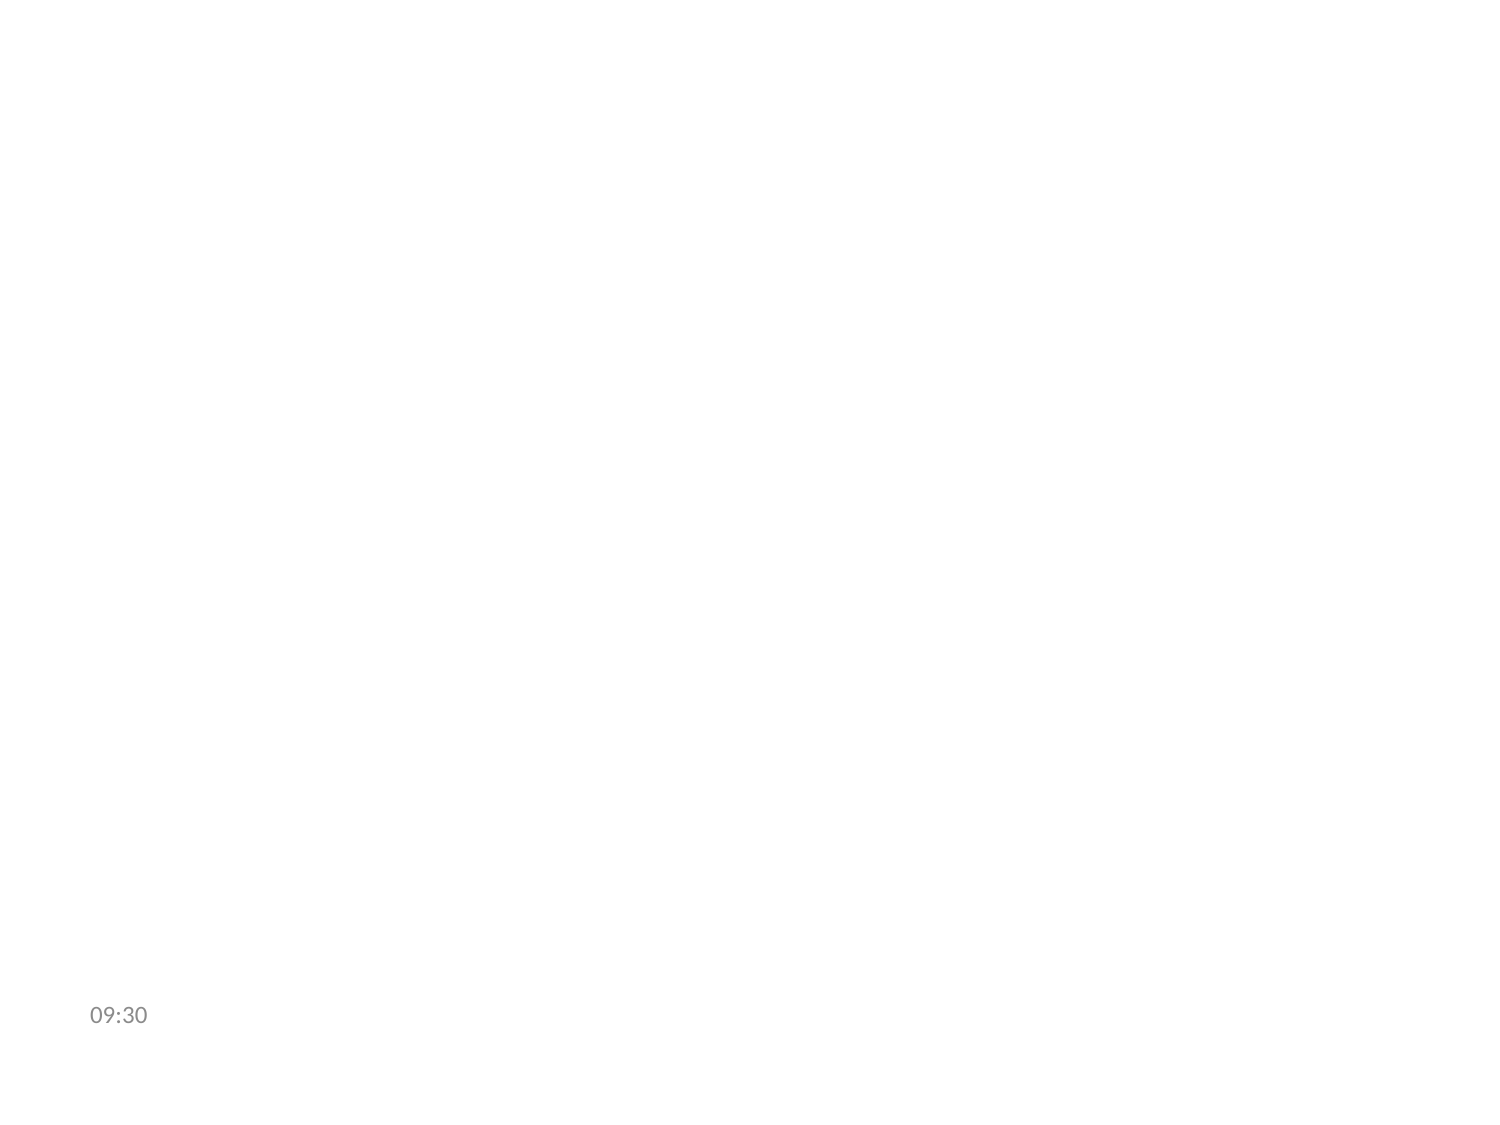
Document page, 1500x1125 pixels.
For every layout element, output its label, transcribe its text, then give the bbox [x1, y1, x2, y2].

text_box 15:35 [75, 983, 425, 1044]
